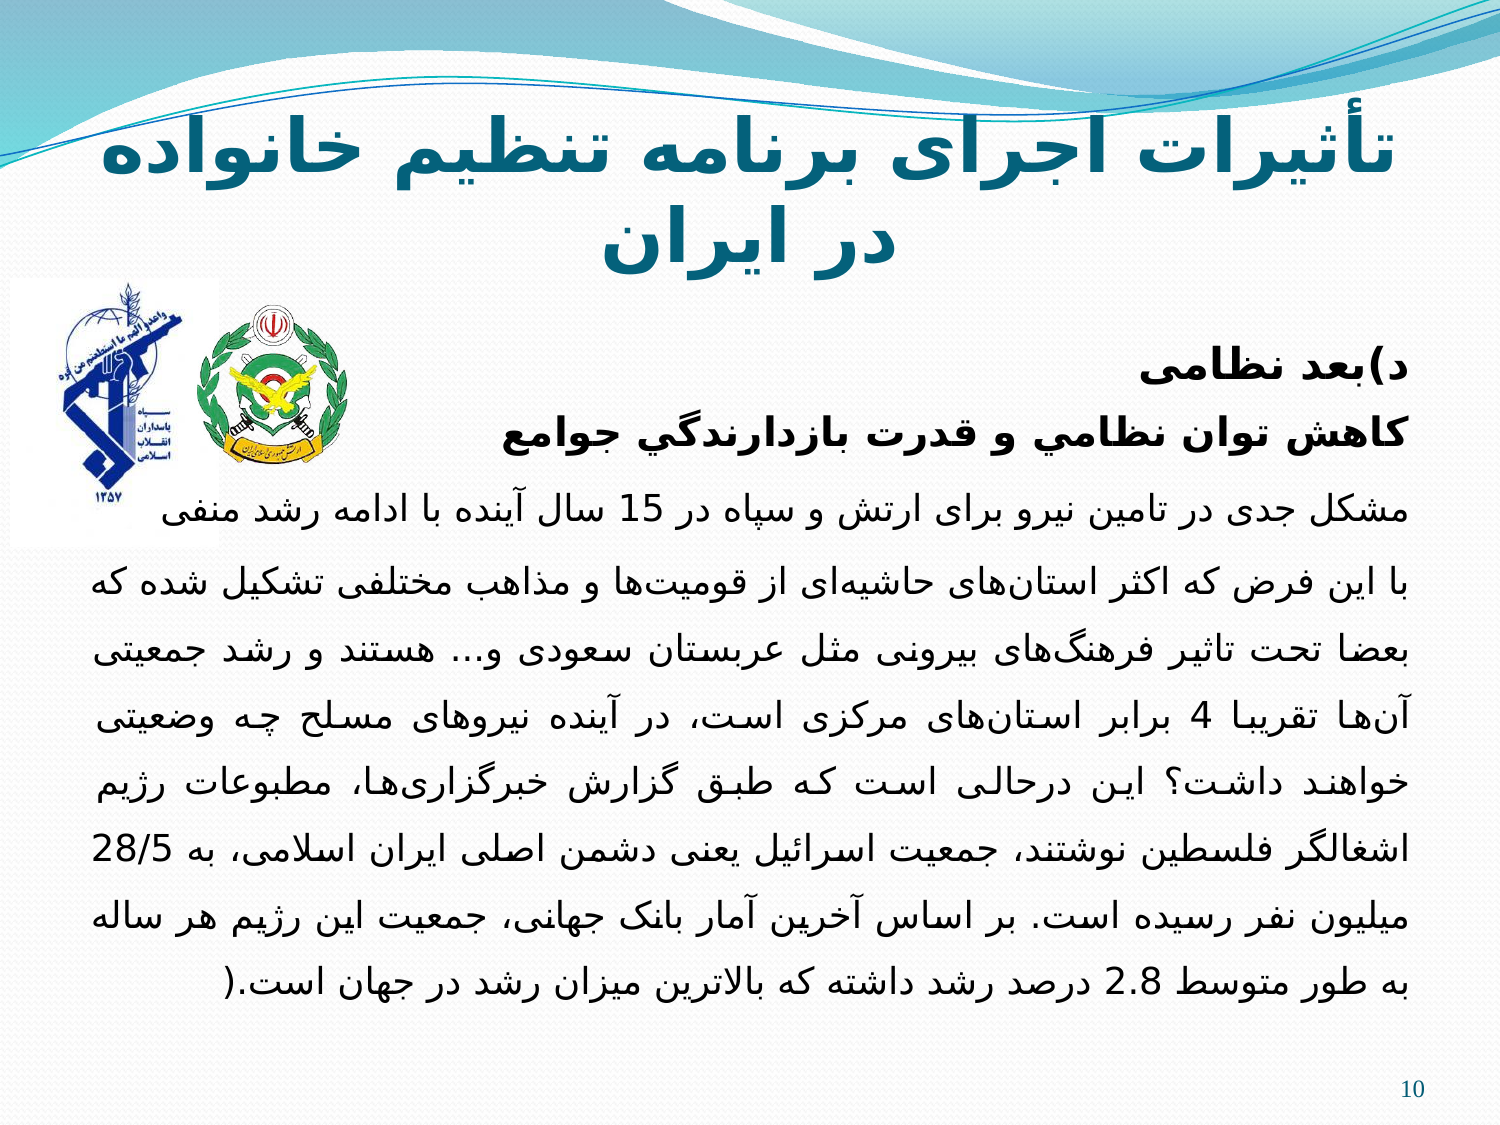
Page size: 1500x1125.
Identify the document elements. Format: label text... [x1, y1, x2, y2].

slide_number 10 [1299, 1042, 1425, 1103]
list د)بعد نظامی کاهش توان نظامي و قدرت بازدارندگي جوامع مشکل جدی در تامین نیرو برای ارتش و سپاه در 15 سال آینده با ادامه رشد منفی با این فرض که اکثر استان‌های حاشیه‌ای از قومیت‌ها و مذاهب مختلفی تشکیل شده که بعضا تحت تاثیر فرهنگ‌های بیرونی مثل عربستان سعودی و... هستند و رشد جمعیتی آن‌ها تقریبا 4 برابر استان‌های مرکزی است، در آینده نیروهای مسلح چه وضعیتی خواهند داشت؟ این درحالی است که طبق گزارش خبرگزاری‌ها، مطبوعات رژیم اشغالگر فلسطین نوشتند، جمعیت اسرائیل یعنی دشمن اصلی ایران اسلامی، به 28/5 میلیون نفر رسیده است. بر اساس آخرین آمار بانک جهانی، جمعیت این رژیم هر ساله به طور متوسط 2.8 درصد رشد داشته که بالاترین میزان رشد در جهان است.( [75, 317, 1425, 1038]
picture [10, 278, 349, 547]
title تأثیرات اجرای برنامه تنظیم خانواده در ایران [75, 90, 1425, 278]
